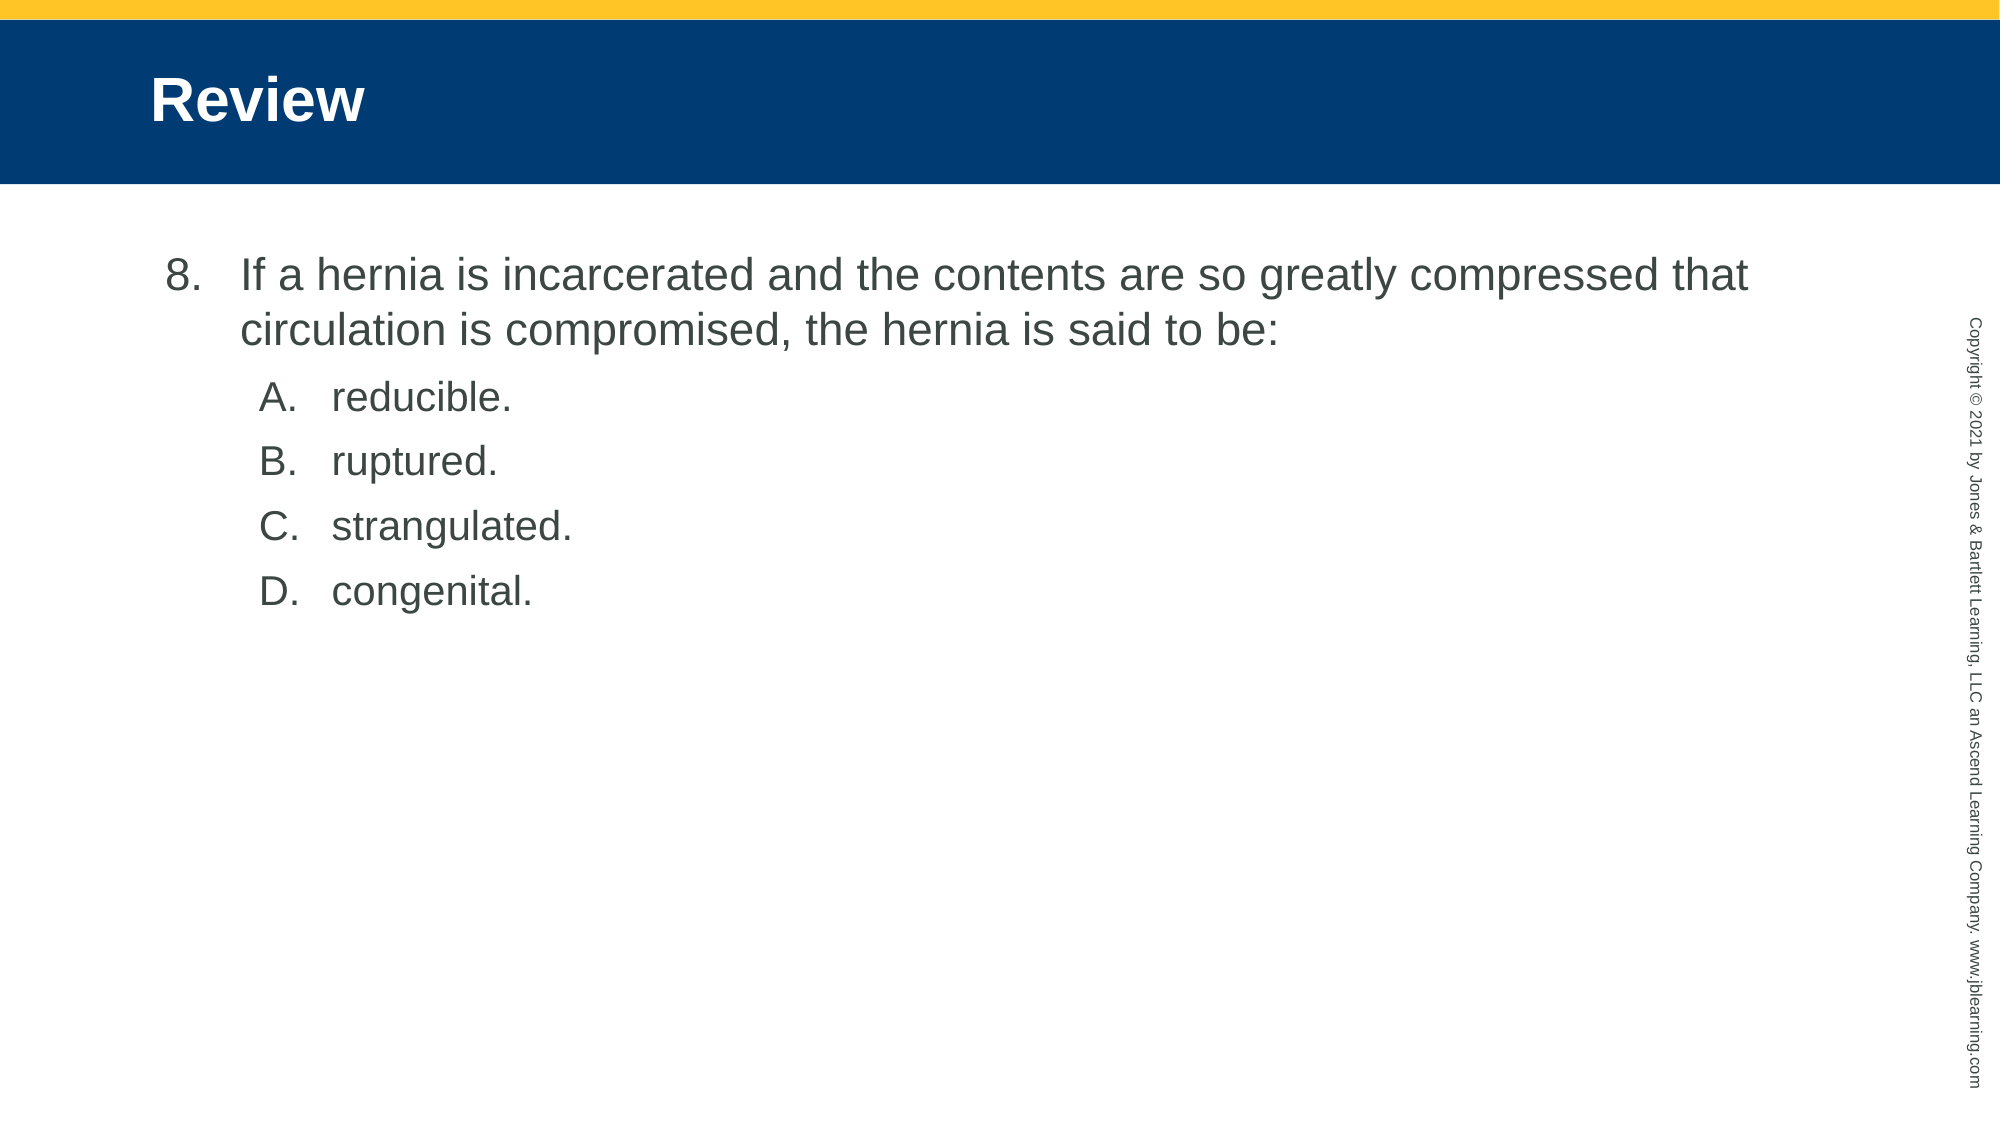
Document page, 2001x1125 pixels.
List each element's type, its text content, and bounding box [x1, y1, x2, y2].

title Review [0, 19, 2000, 185]
list If a hernia is incarcerated and the contents are so greatly compressed that circulation is compromised, the hernia is said to be: reducible. ruptured. strangulated. congenital. [150, 237, 1850, 1025]
